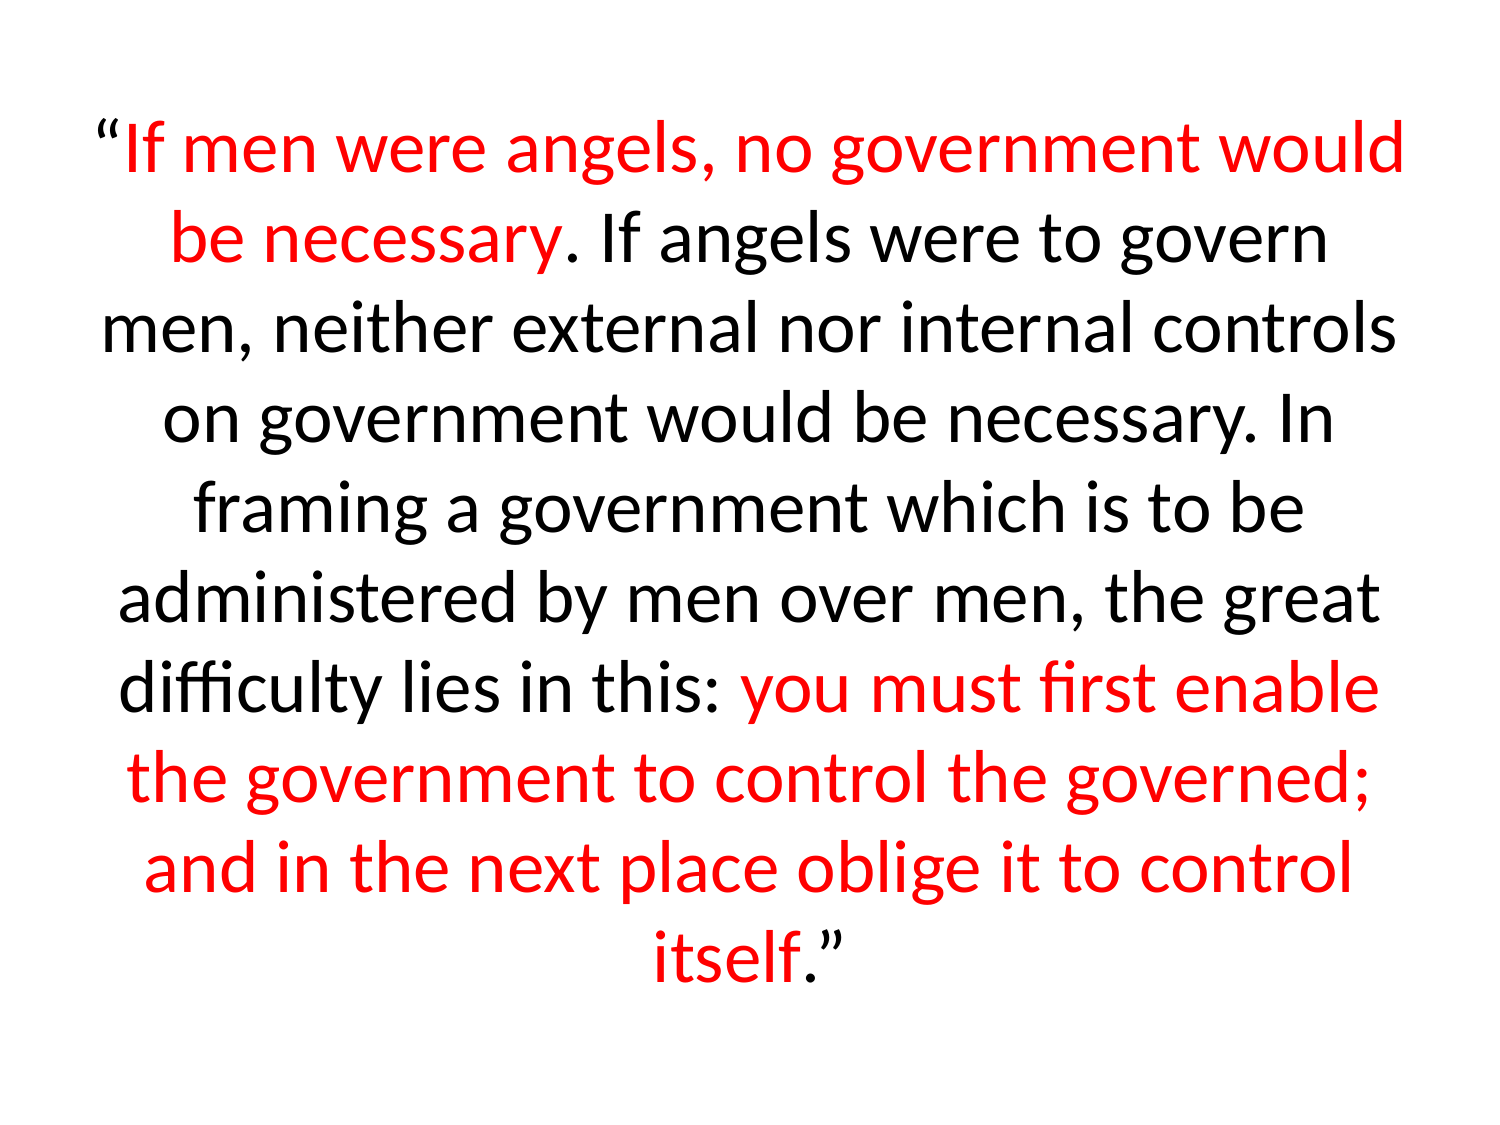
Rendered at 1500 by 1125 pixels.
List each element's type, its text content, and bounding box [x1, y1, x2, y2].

title “If men were angels, no government would be necessary. If angels were to govern men, neither external nor internal controls on government would be necessary. In framing a government which is to be administered by men over men, the great difficulty lies in this: you must first enable the government to control the governed; and in the next place oblige it to control itself.” [74, 44, 1426, 1051]
